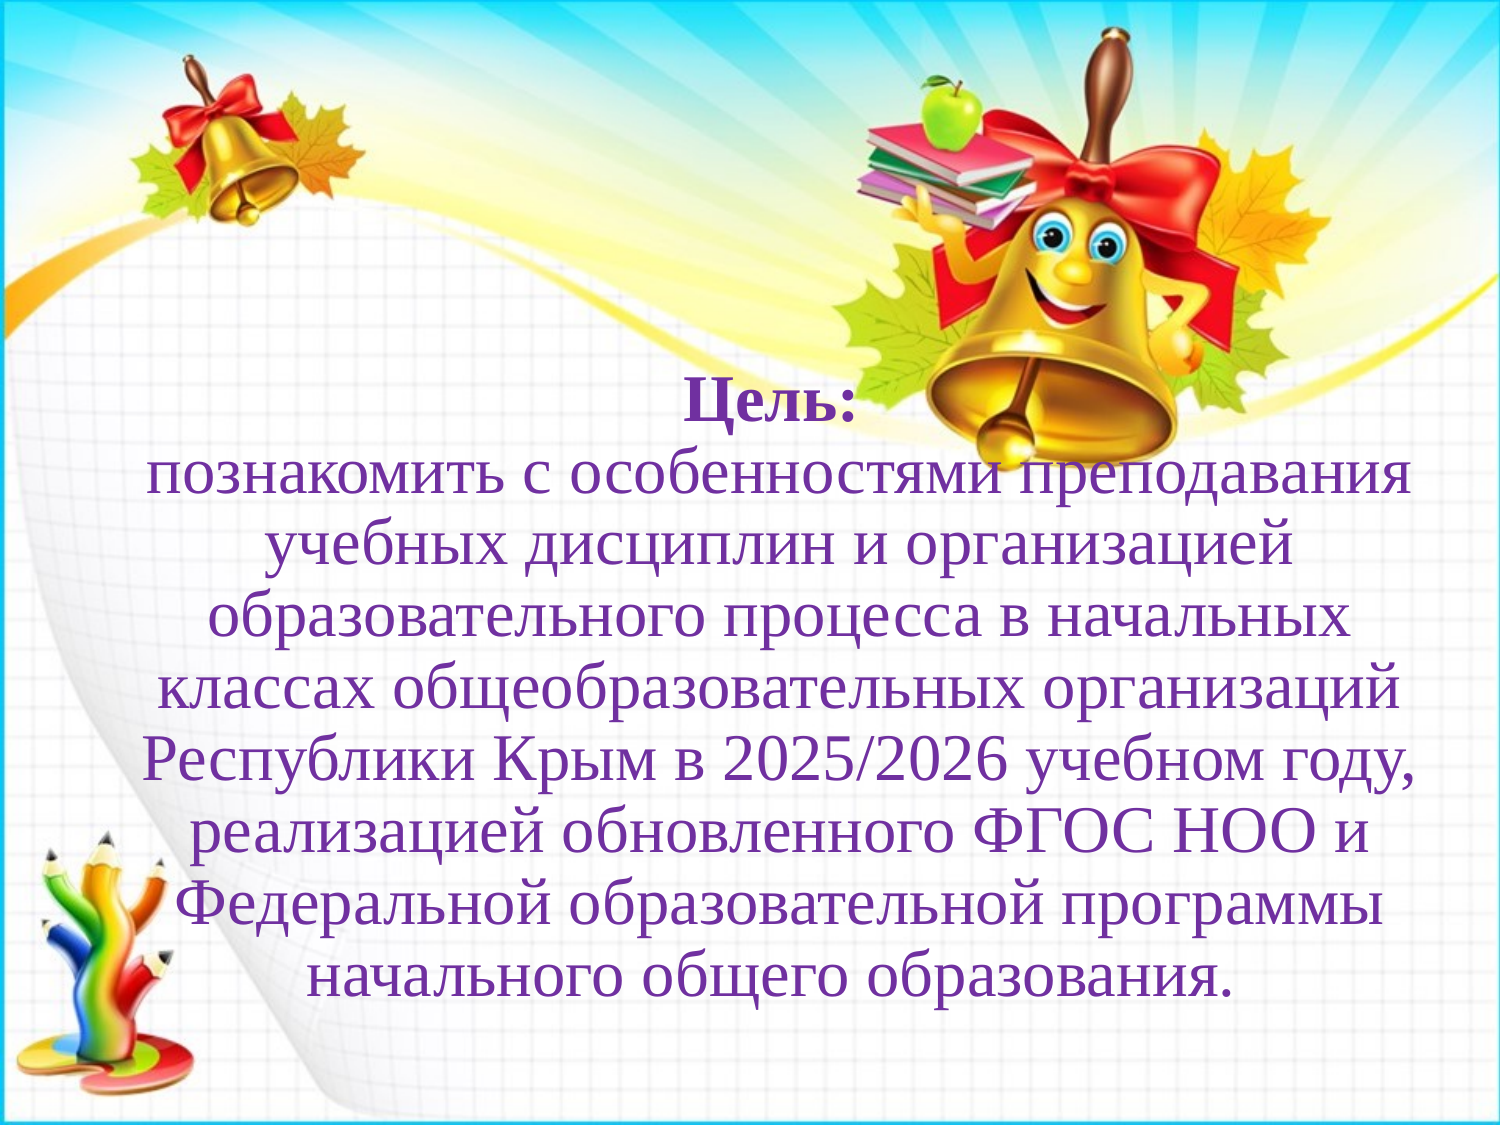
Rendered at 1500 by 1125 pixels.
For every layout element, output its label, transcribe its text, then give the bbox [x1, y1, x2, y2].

picture [0, 0, 1500, 1125]
title Цель: познакомить с особенностями преподавания учебных дисциплин и организацией образовательного процесса в начальных классах общеобразовательных организаций Республики Крым в 2025/2026 учебном году, реализацией обновленного ФГОС НОО и Федеральной образовательной программы начального общего образования. [97, 395, 1464, 1099]
